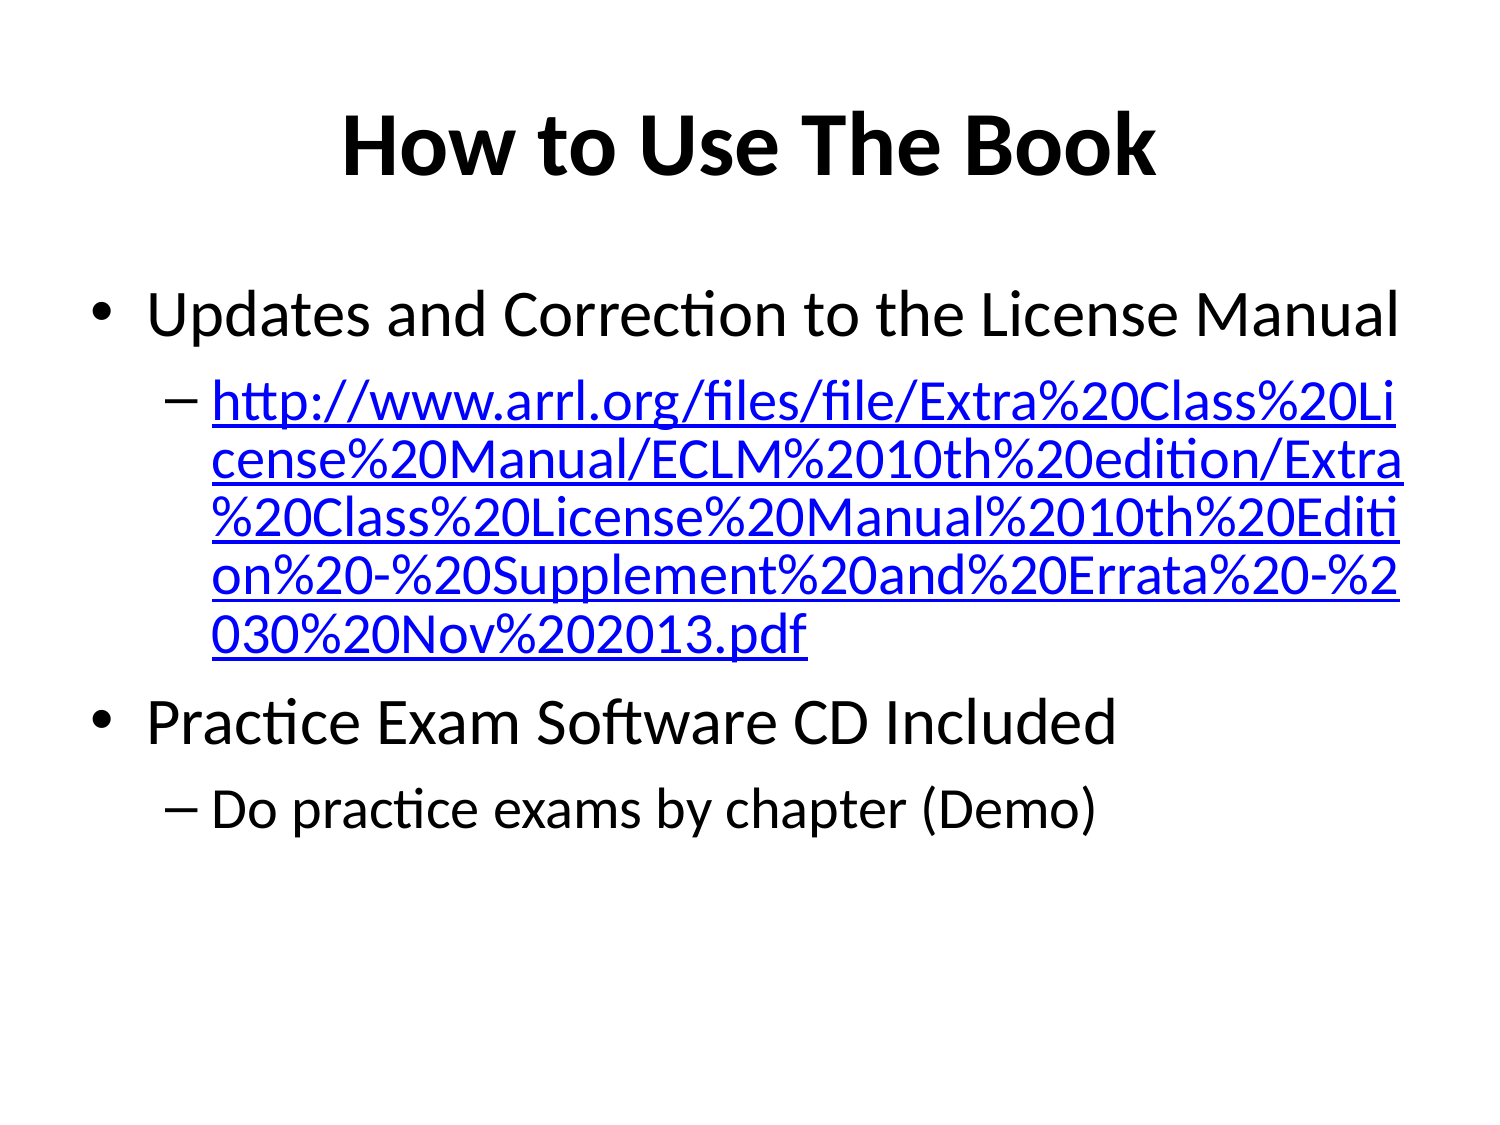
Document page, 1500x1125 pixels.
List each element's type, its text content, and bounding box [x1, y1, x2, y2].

list Updates and Correction to the License Manual http://www.arrl.org/files/file/Extra%20Class%20License%20Manual/ECLM%2010th%20edition/Extra%20Class%20License%20Manual%2010th%20Edition%20-%20Supplement%20and%20Errata%20-%2030%20Nov%202013.pdf Practice Exam Software CD Included Do practice exams by chapter (Demo) [75, 262, 1425, 1005]
title How to Use The Book [75, 45, 1425, 233]
